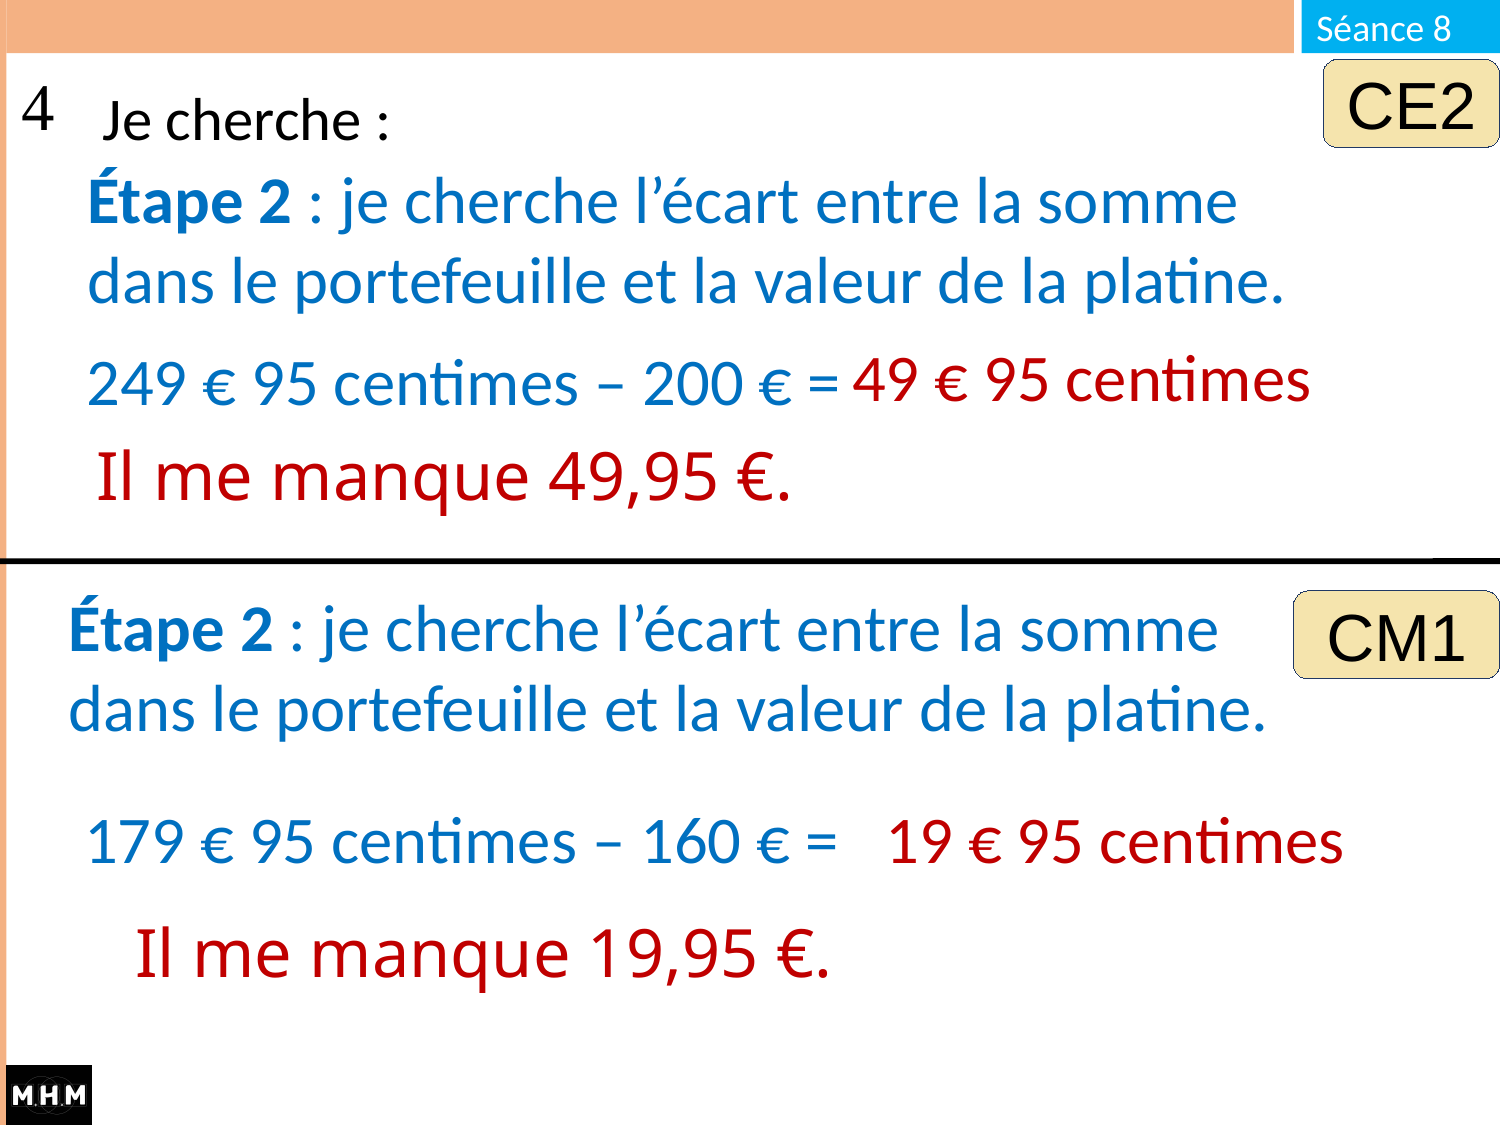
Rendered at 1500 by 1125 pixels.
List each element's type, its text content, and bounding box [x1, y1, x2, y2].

text_box 249 € 95 centimes – 200 € = [71, 331, 923, 427]
text_box Étape 2 : je cherche l’écart entre la somme dans le portefeuille et la valeur de la platine. [54, 577, 1292, 753]
picture [6, 1065, 92, 1125]
text_box 19 € 95 centimes [870, 789, 1378, 885]
text_box CE2 [1323, 59, 1500, 148]
text_box Il me manque 49,95 €. [81, 425, 973, 521]
text_box Il me manque 19,95 €. [120, 903, 922, 998]
text_box CM1 [1293, 590, 1500, 679]
title Je cherche : [88, 35, 1382, 149]
text_box 179 € 95 centimes – 160 € = [69, 789, 870, 885]
text_box Étape 2 : je cherche l’écart entre la somme dans le portefeuille et la valeur de la platine. [72, 149, 1383, 325]
text_box 49 € 95 centimes [837, 327, 1339, 423]
